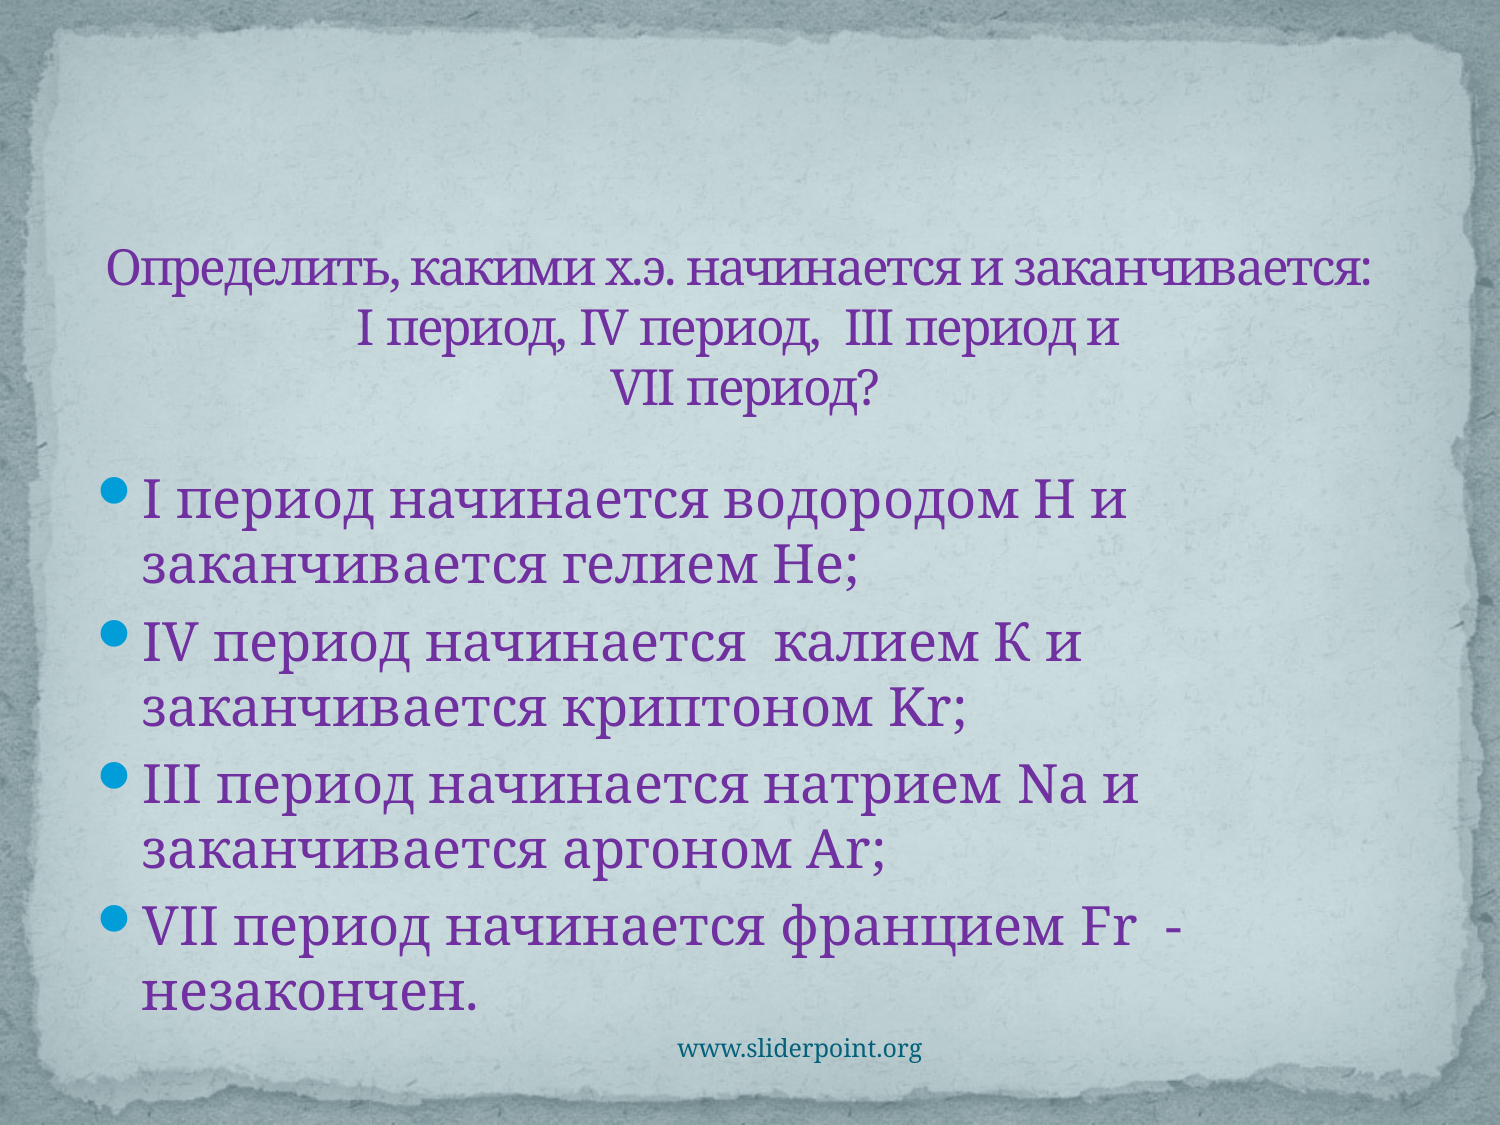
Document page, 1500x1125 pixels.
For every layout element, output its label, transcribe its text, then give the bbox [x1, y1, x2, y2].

list I период начинается водородом Н и заканчивается гелием Не; IV период начинается калием К и заканчивается криптоном Kr; III период начинается натрием Na и заканчивается аргоном Аr; VII период начинается францием Fr - незакончен. [82, 457, 1432, 1067]
footer www.sliderpoint.org [350, 1017, 938, 1081]
title Определить, какими х.э. начинается и заканчивается: I период, IV период, III период и VII период? [70, 222, 1421, 423]
